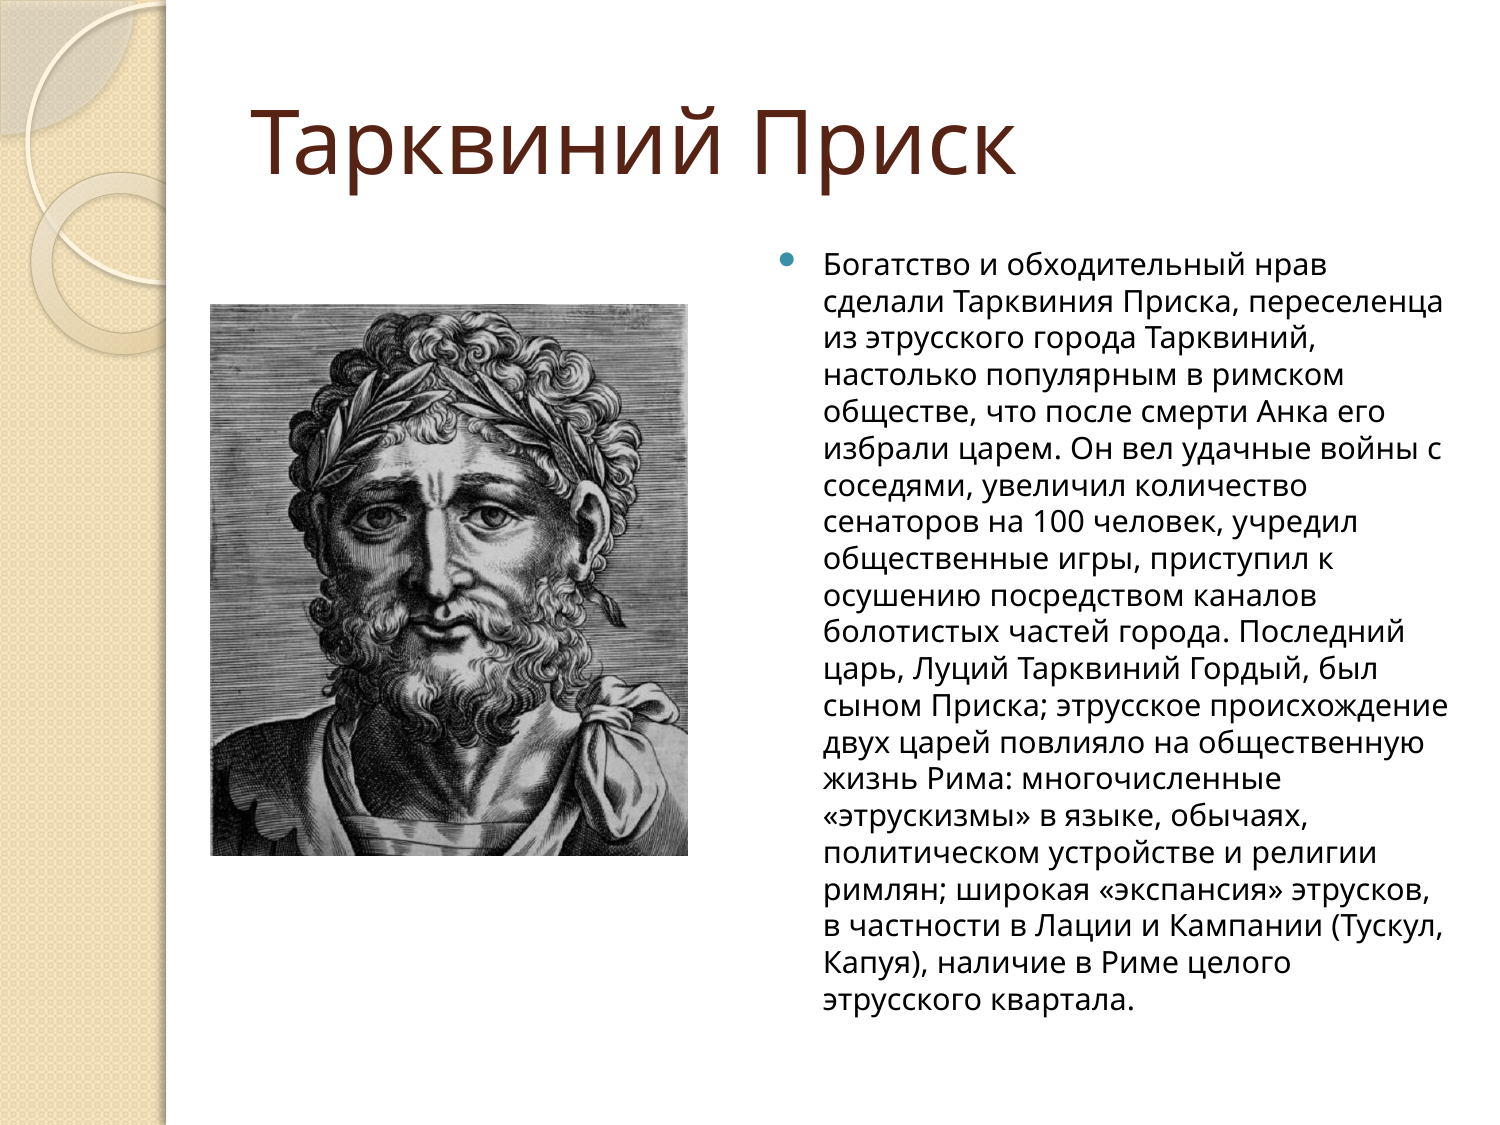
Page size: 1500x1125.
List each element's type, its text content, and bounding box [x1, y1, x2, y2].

title Тарквиний Приск [235, 45, 1466, 233]
picture [210, 304, 689, 856]
list Богатство и обходительный нрав сделали Тарквиния Приска, переселенца из этрусского города Тарквиний, настолько популярным в римском обществе, что после смерти Анка его избрали царем. Он вел удачные войны с соседями, увеличил количество сенаторов на 100 человек, учредил общественные игры, приступил к осушению посредством каналов болотистых частей города. Последний царь, Луций Тарквиний Гордый, был сыном Приска; этрусское происхождение двух царей повлияло на общественную жизнь Рима: многочисленные «этрускизмы» в языке, обычаях, политическом устройстве и религии римлян; широкая «экспансия» этрусков, в частности в Лации и Кампании (Тускул, Капуя), наличие в Риме целого этрусского квартала. [750, 237, 1466, 1025]
